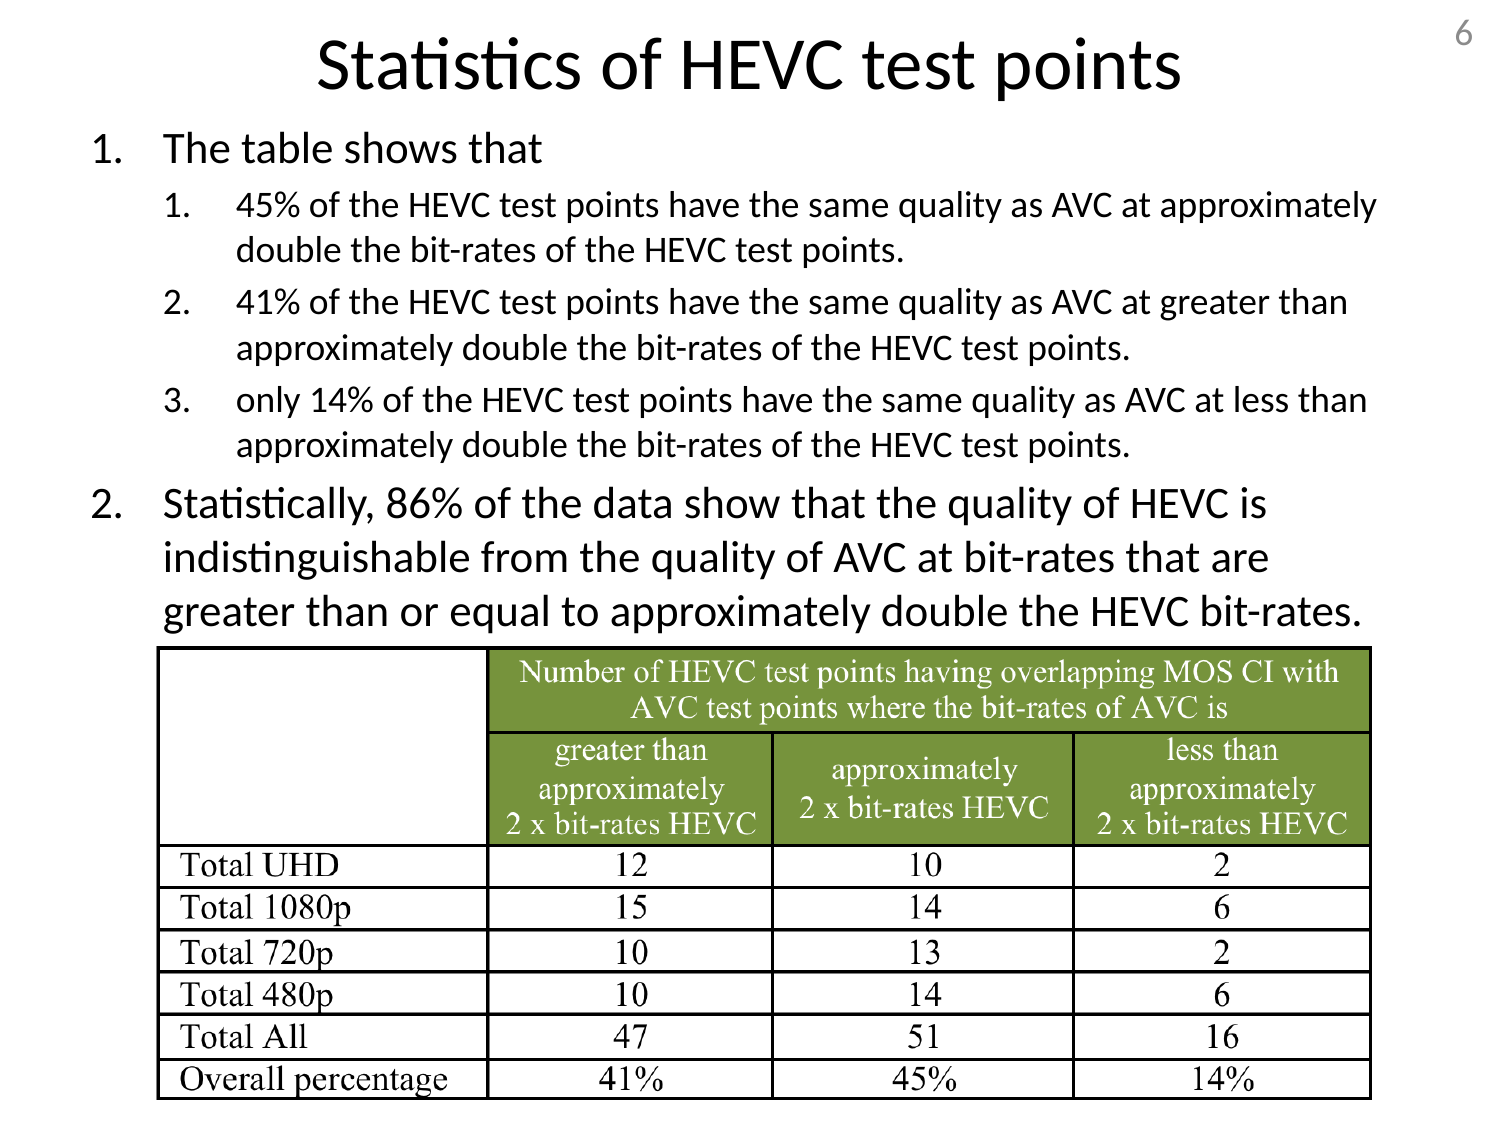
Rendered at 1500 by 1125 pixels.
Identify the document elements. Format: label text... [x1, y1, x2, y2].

title Statistics of HEVC test points [75, 3, 1425, 110]
list The table shows that 45% of the HEVC test points have the same quality as AVC at approximately double the bit-rates of the HEVC test points. 41% of the HEVC test points have the same quality as AVC at greater than approximately double the bit-rates of the HEVC test points. only 14% of the HEVC test points have the same quality as AVC at less than approximately double the bit-rates of the HEVC test points. Statistically, 86% of the data show that the quality of HEVC is indistinguishable from the quality of AVC at bit-rates that are greater than or equal to approximately double the HEVC bit-rates. [75, 110, 1425, 644]
picture [17, 646, 1500, 1125]
slide_number 6 [1374, 0, 1489, 60]
